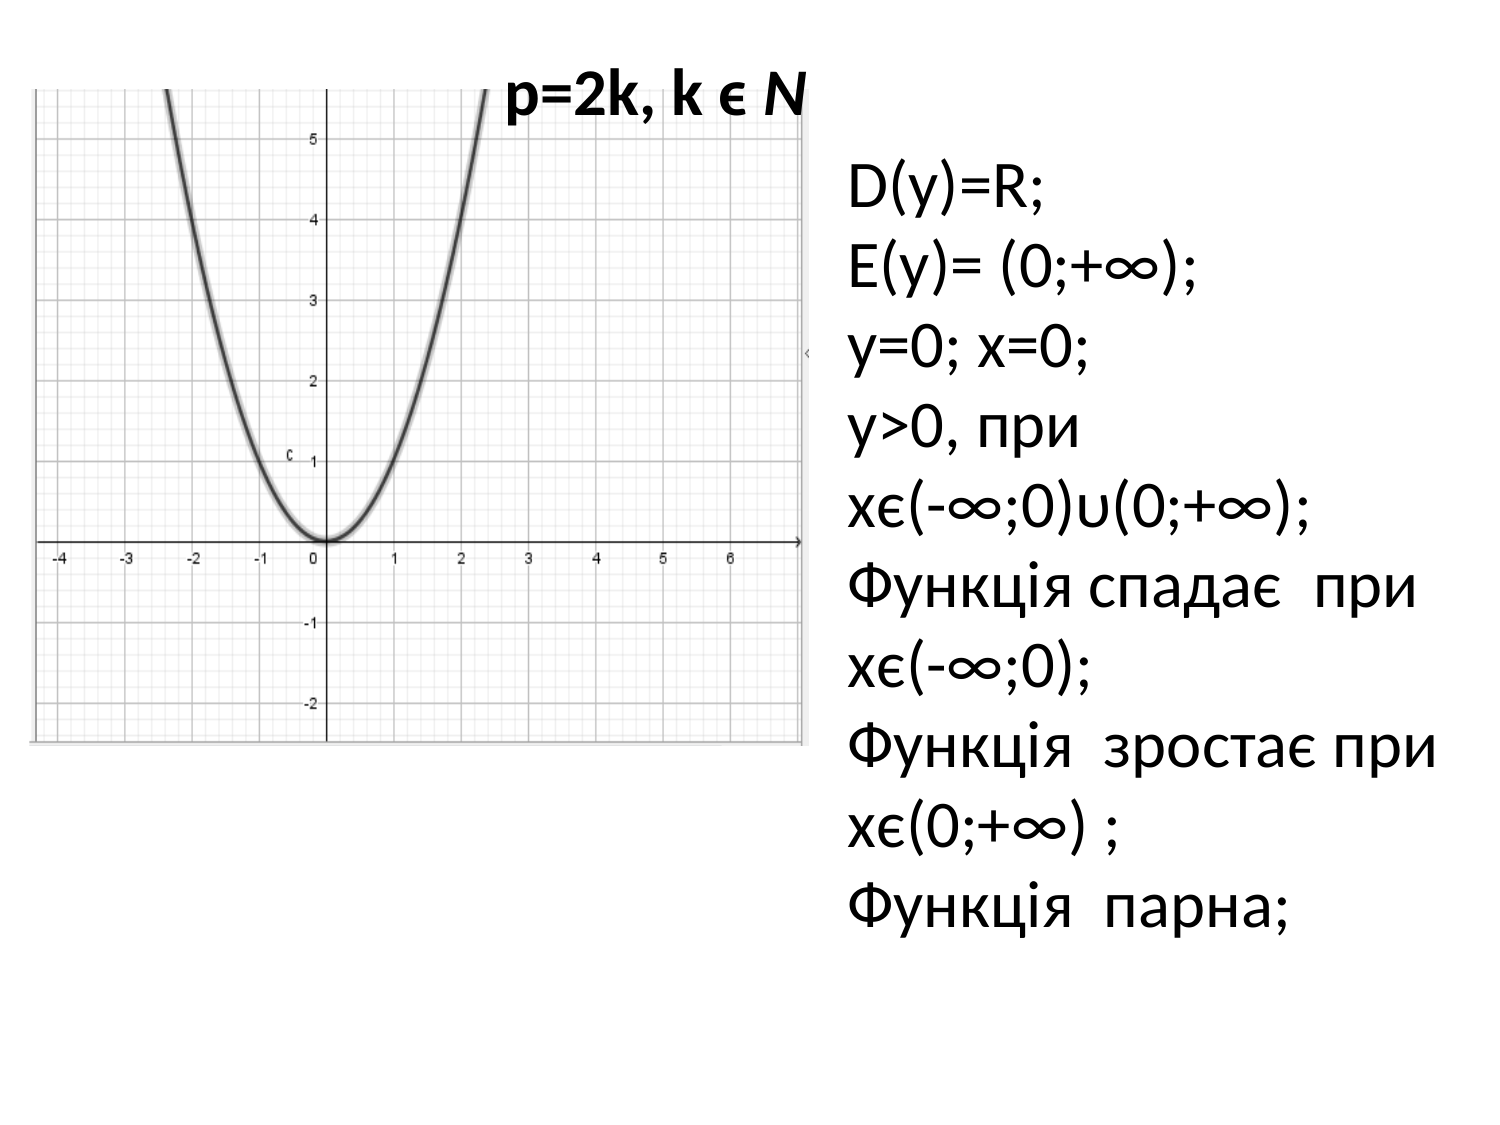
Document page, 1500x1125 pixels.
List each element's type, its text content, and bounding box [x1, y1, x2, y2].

text_box р=2k, k ϵ N [490, 41, 866, 137]
picture [29, 89, 810, 746]
text_box D(у)=R; Е(у)= (0;+∞); у=0; x=0; у>0, при xє(-∞;0)υ(0;+∞); Функція спадає при xє(-∞;0); Функція зростає при xє(0;+∞) ; Функція парна; [832, 133, 1500, 948]
